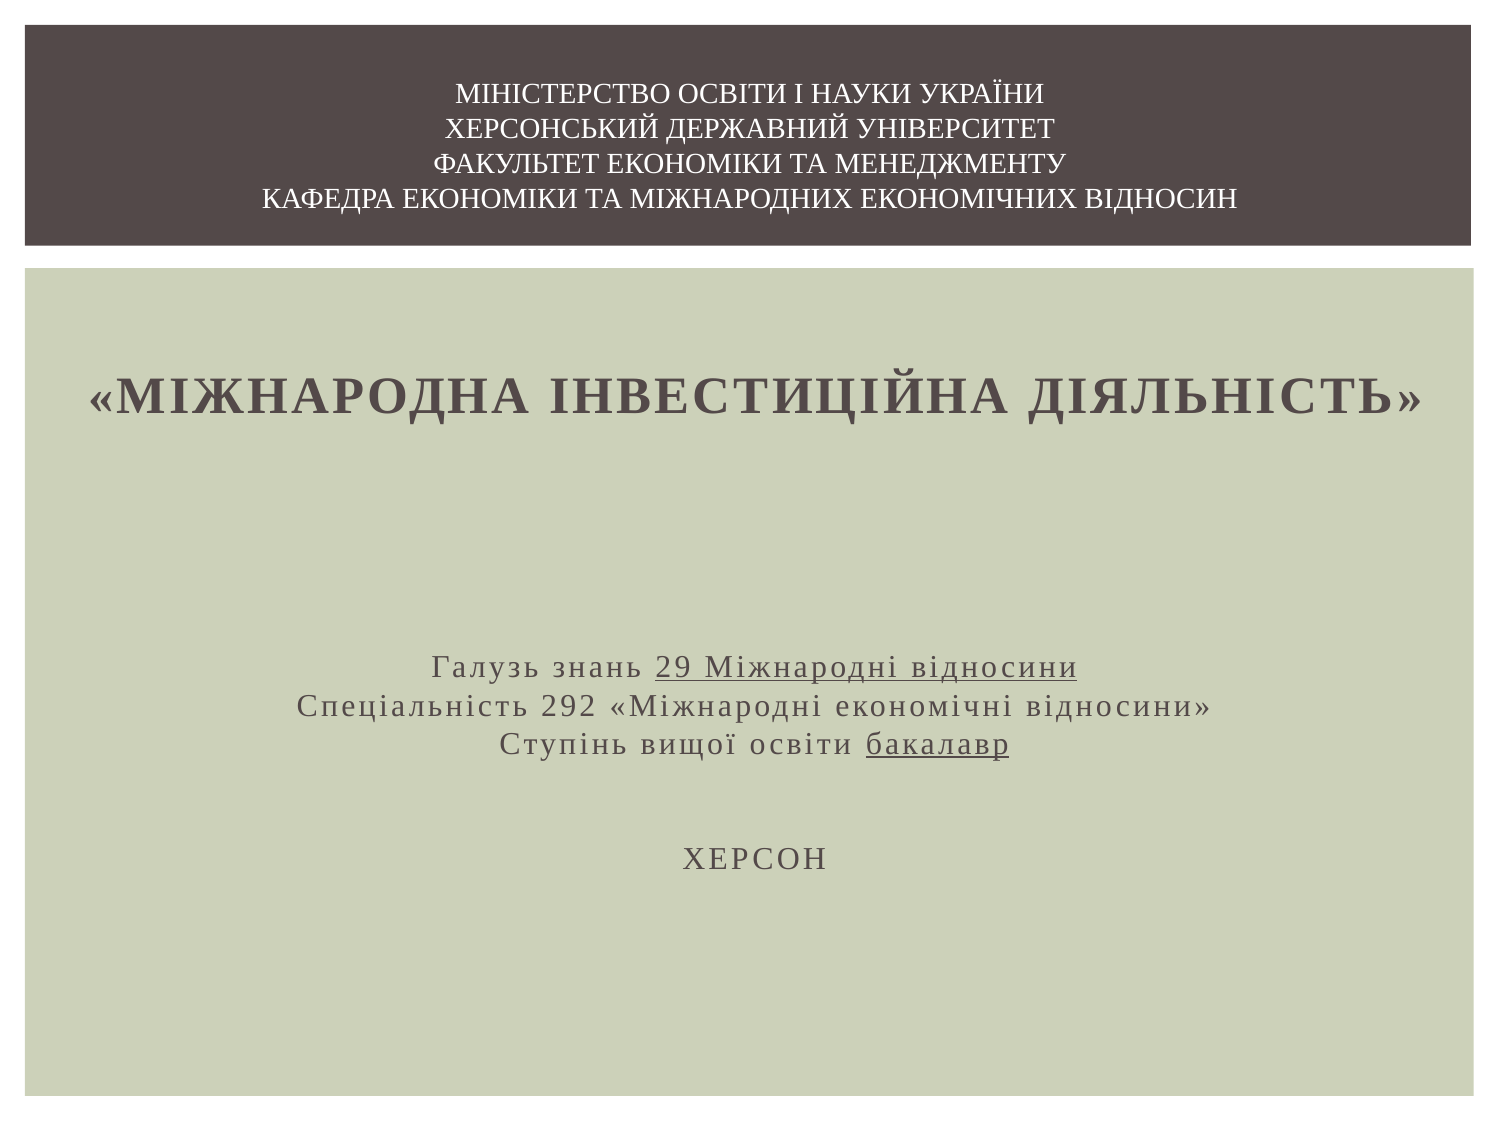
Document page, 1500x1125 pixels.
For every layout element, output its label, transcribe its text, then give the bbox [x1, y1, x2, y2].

list «Міжнародна інвестиційна діяльність» Галузь знань 29 Міжнародні відносини Спеціальність 292 «Міжнародні економічні відносини» Ступінь вищої освіти бакалавр ХЕРСОН [62, 281, 1442, 1005]
title Міністерство освіти і науки України Херсонський державний університет Факультет економіки та менеджменту Кафедра економіки та міжнародних економічних відносин [62, 58, 1438, 232]
